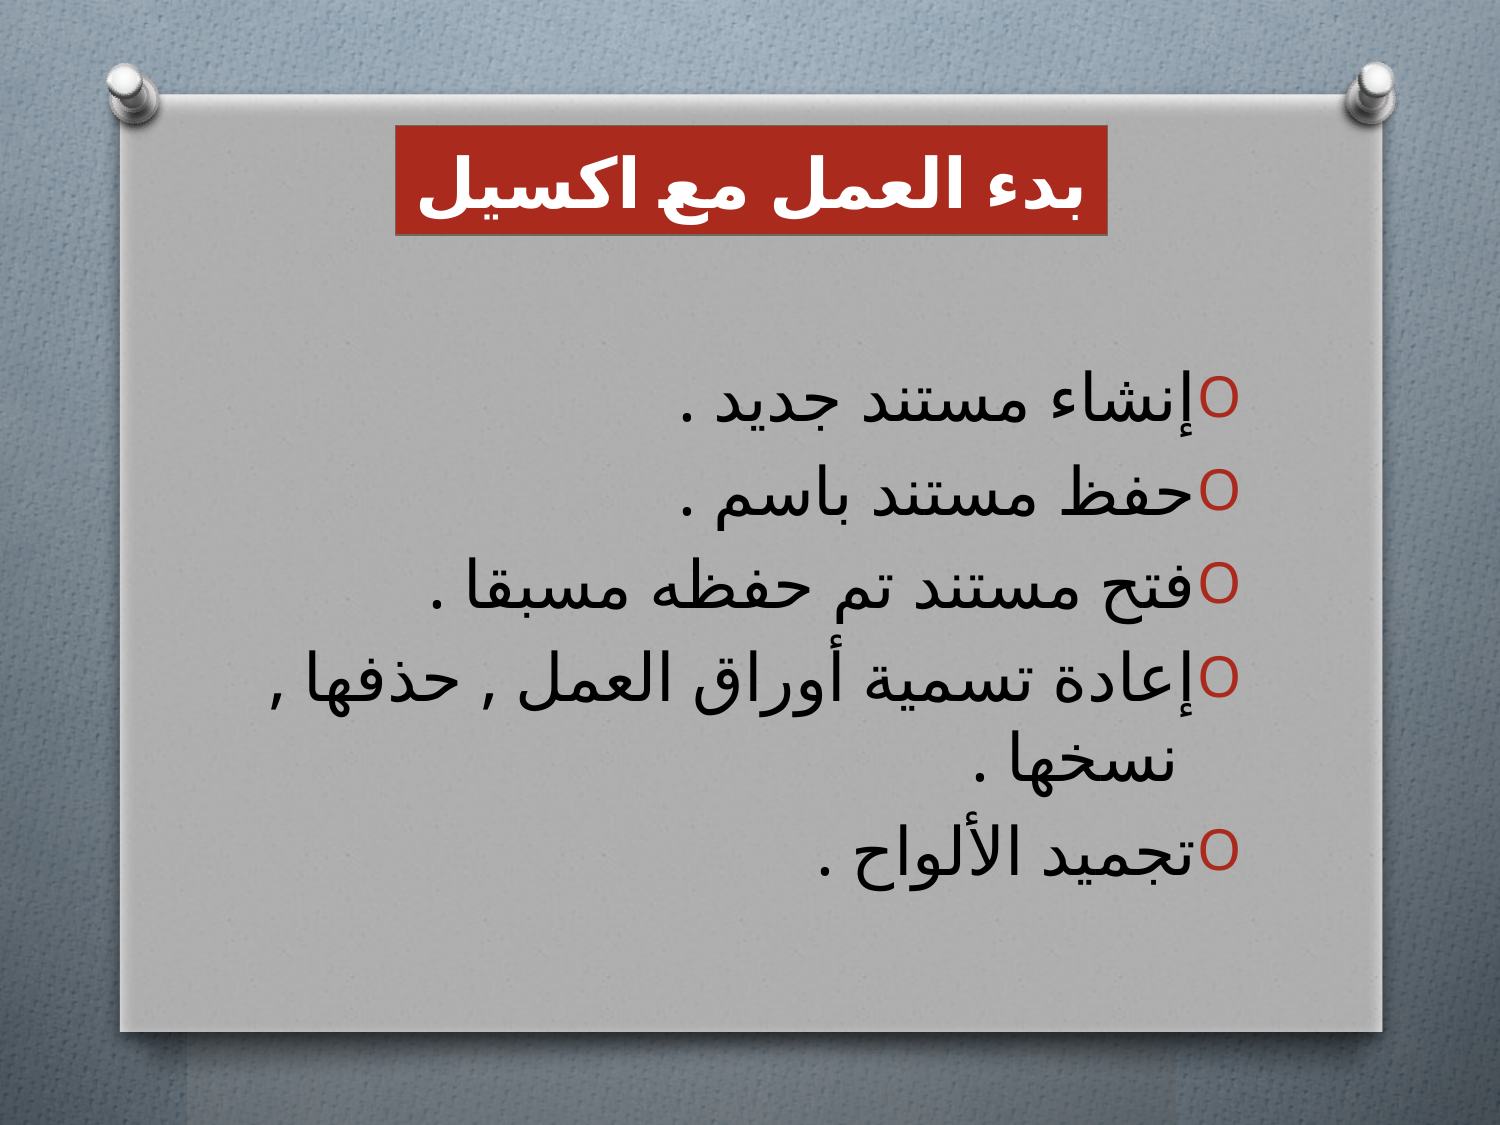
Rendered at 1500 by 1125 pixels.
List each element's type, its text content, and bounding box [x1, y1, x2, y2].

picture [1317, 35, 1439, 156]
picture [75, 29, 198, 153]
title بدء العمل مع اكسيل [395, 125, 1108, 236]
list إنشاء مستند جديد . حفظ مستند باسم . فتح مستند تم حفظه مسبقا . إعادة تسمية أوراق العمل , حذفها , نسخها . تجميد الألواح . [240, 347, 1257, 939]
